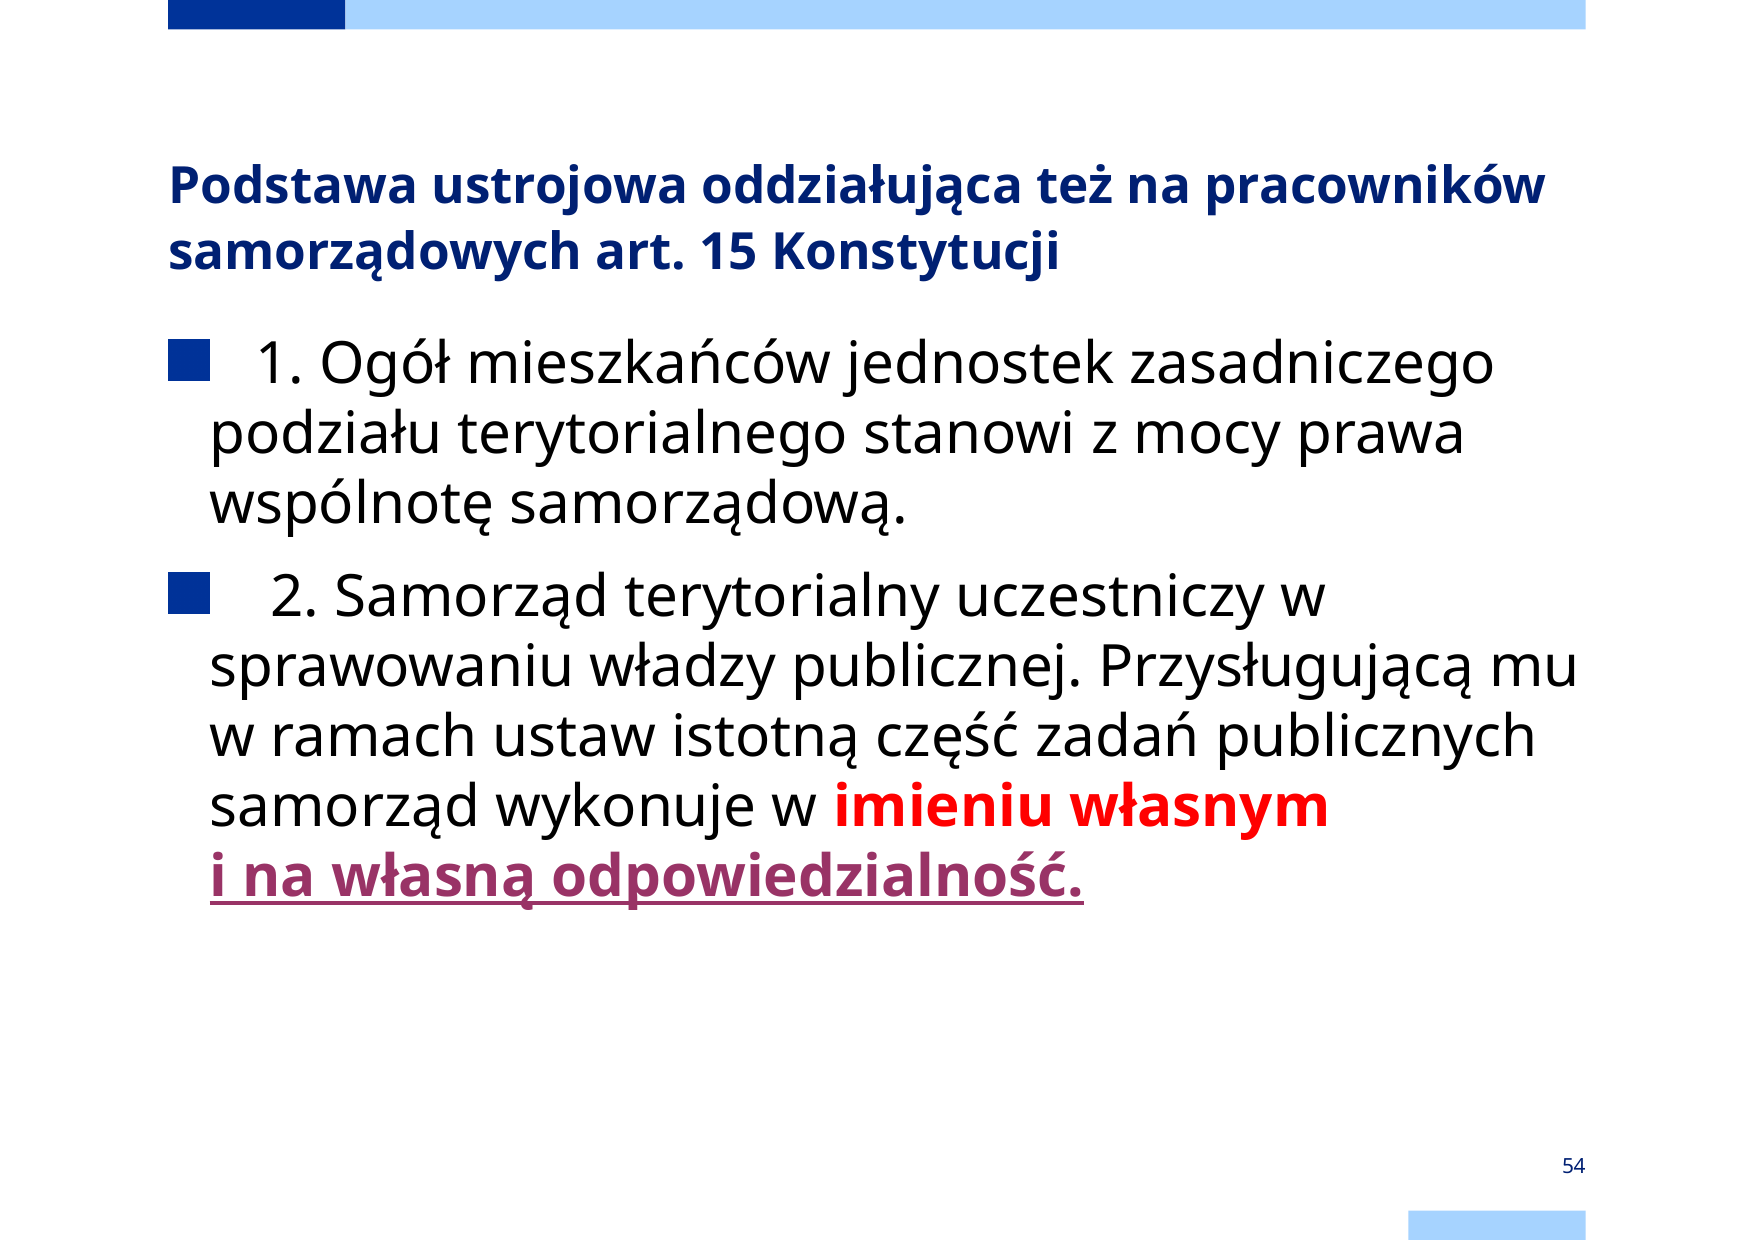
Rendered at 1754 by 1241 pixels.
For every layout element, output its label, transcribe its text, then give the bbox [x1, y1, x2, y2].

slide_number 54 [1408, 1151, 1586, 1182]
list 1. Ogół mieszkańców jednostek zasadniczego podziału terytorialnego stanowi z mocy prawa wspólnotę samorządową. 2. Samorząd terytorialny uczestniczy w sprawowaniu władzy publicznej. Przysługującą mu w ramach ustaw istotną część zadań publicznych samorząd wykonuje w imieniu własnym i na własną odpowiedzialność. [168, 324, 1586, 1093]
picture [168, 339, 210, 381]
picture [168, 572, 210, 614]
title Podstawa ustrojowa oddziałująca też na pracowników samorządowych art. 15 Konstytucji [168, 147, 1586, 324]
